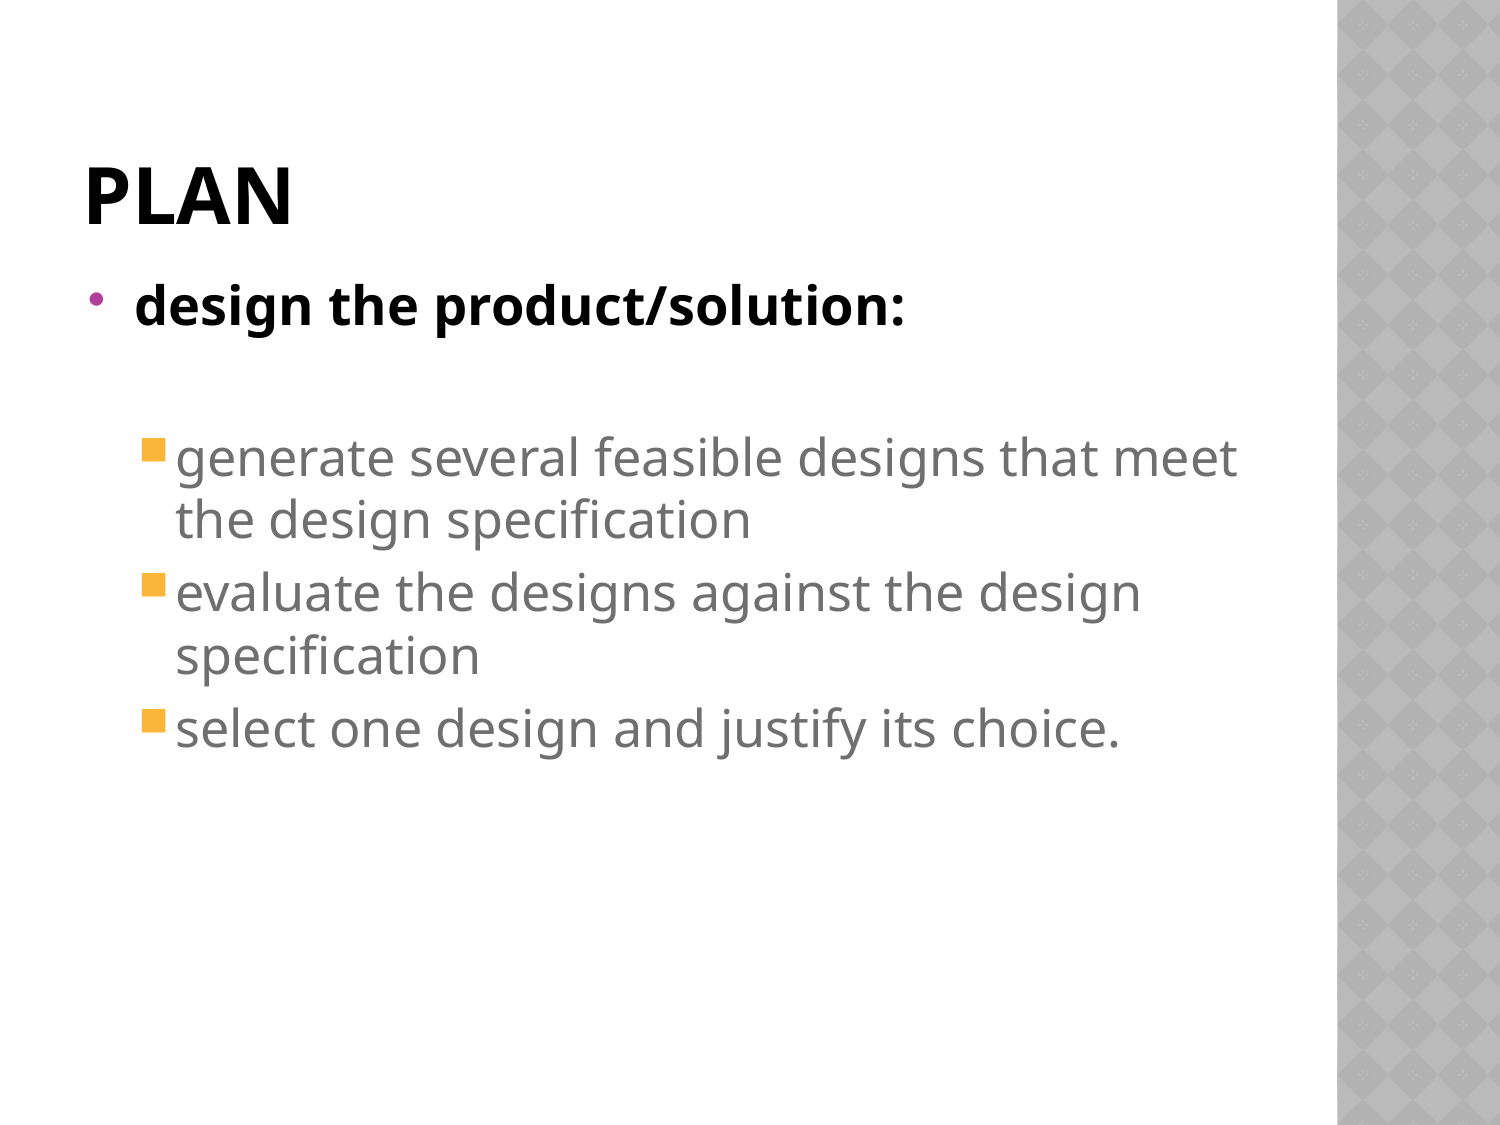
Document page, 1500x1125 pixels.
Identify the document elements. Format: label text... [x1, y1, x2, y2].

title Plan [75, 52, 1263, 240]
list design the product/solution: generate several feasible designs that meet the design specification evaluate the designs against the design specification select one design and justify its choice. [75, 264, 1263, 1059]
